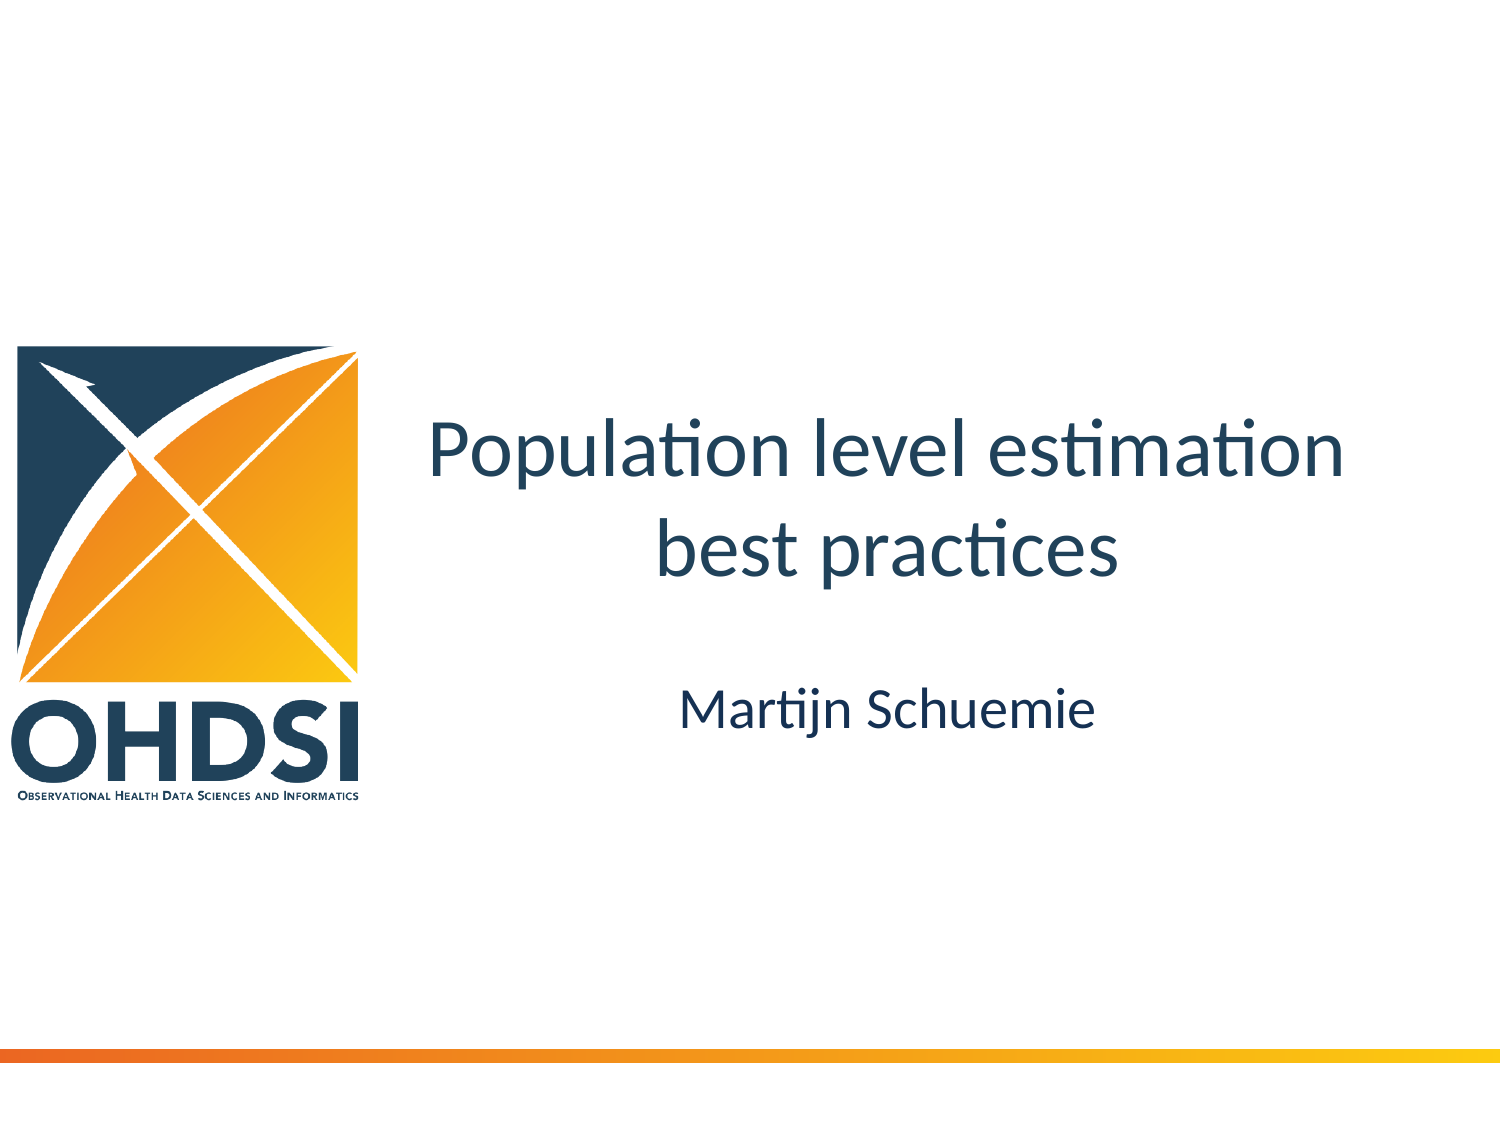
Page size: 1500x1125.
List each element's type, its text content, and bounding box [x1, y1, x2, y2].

subtitle Martijn Schuemie [387, 662, 1388, 950]
title Population level estimation best practices [387, 349, 1388, 638]
picture [0, 307, 403, 838]
